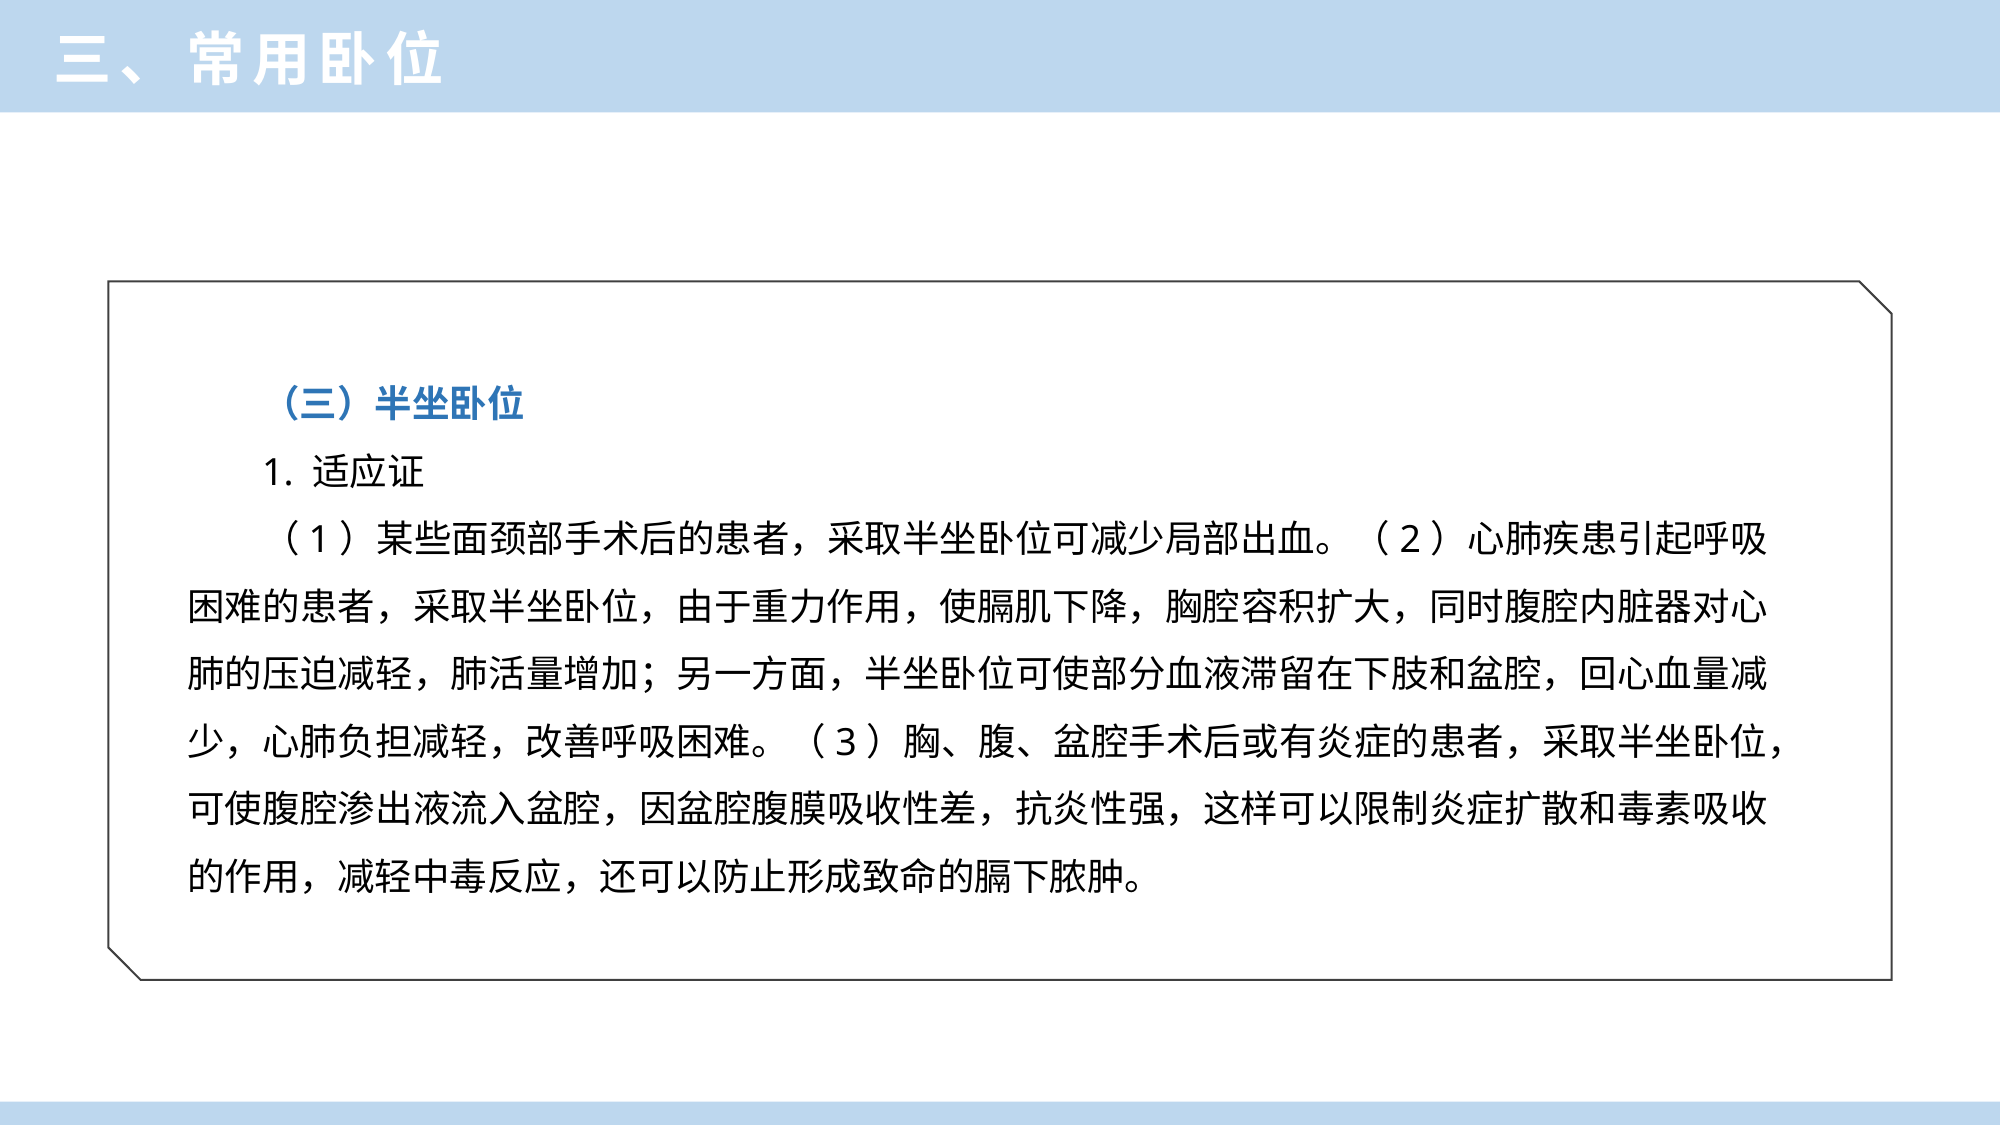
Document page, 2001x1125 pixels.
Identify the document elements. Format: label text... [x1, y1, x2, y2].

text_box （三）半坐卧位 1. 适应证 （1）某些面颈部手术后的患者，采取半坐卧位可减少局部出血。（2）心肺疾患引起呼吸困难的患者，采取半坐卧位，由于重力作用，使膈肌下降，胸腔容积扩大，同时腹腔内脏器对心肺的压迫减轻，肺活量增加；另一方面，半坐卧位可使部分血液滞留在下肢和盆腔，回心血量减少，心肺负担减轻，改善呼吸困难。（3）胸、腹、盆腔手术后或有炎症的患者，采取半坐卧位，可使腹腔渗出液流入盆腔，因盆腔腹膜吸收性差，抗炎性强，这样可以限制炎症扩散和毒素吸收的作用，减轻中毒反应，还可以防止形成致命的膈下脓肿。 [172, 350, 1783, 906]
text_box [107, 280, 1893, 981]
text_box 三、常用卧位 [41, 16, 456, 98]
